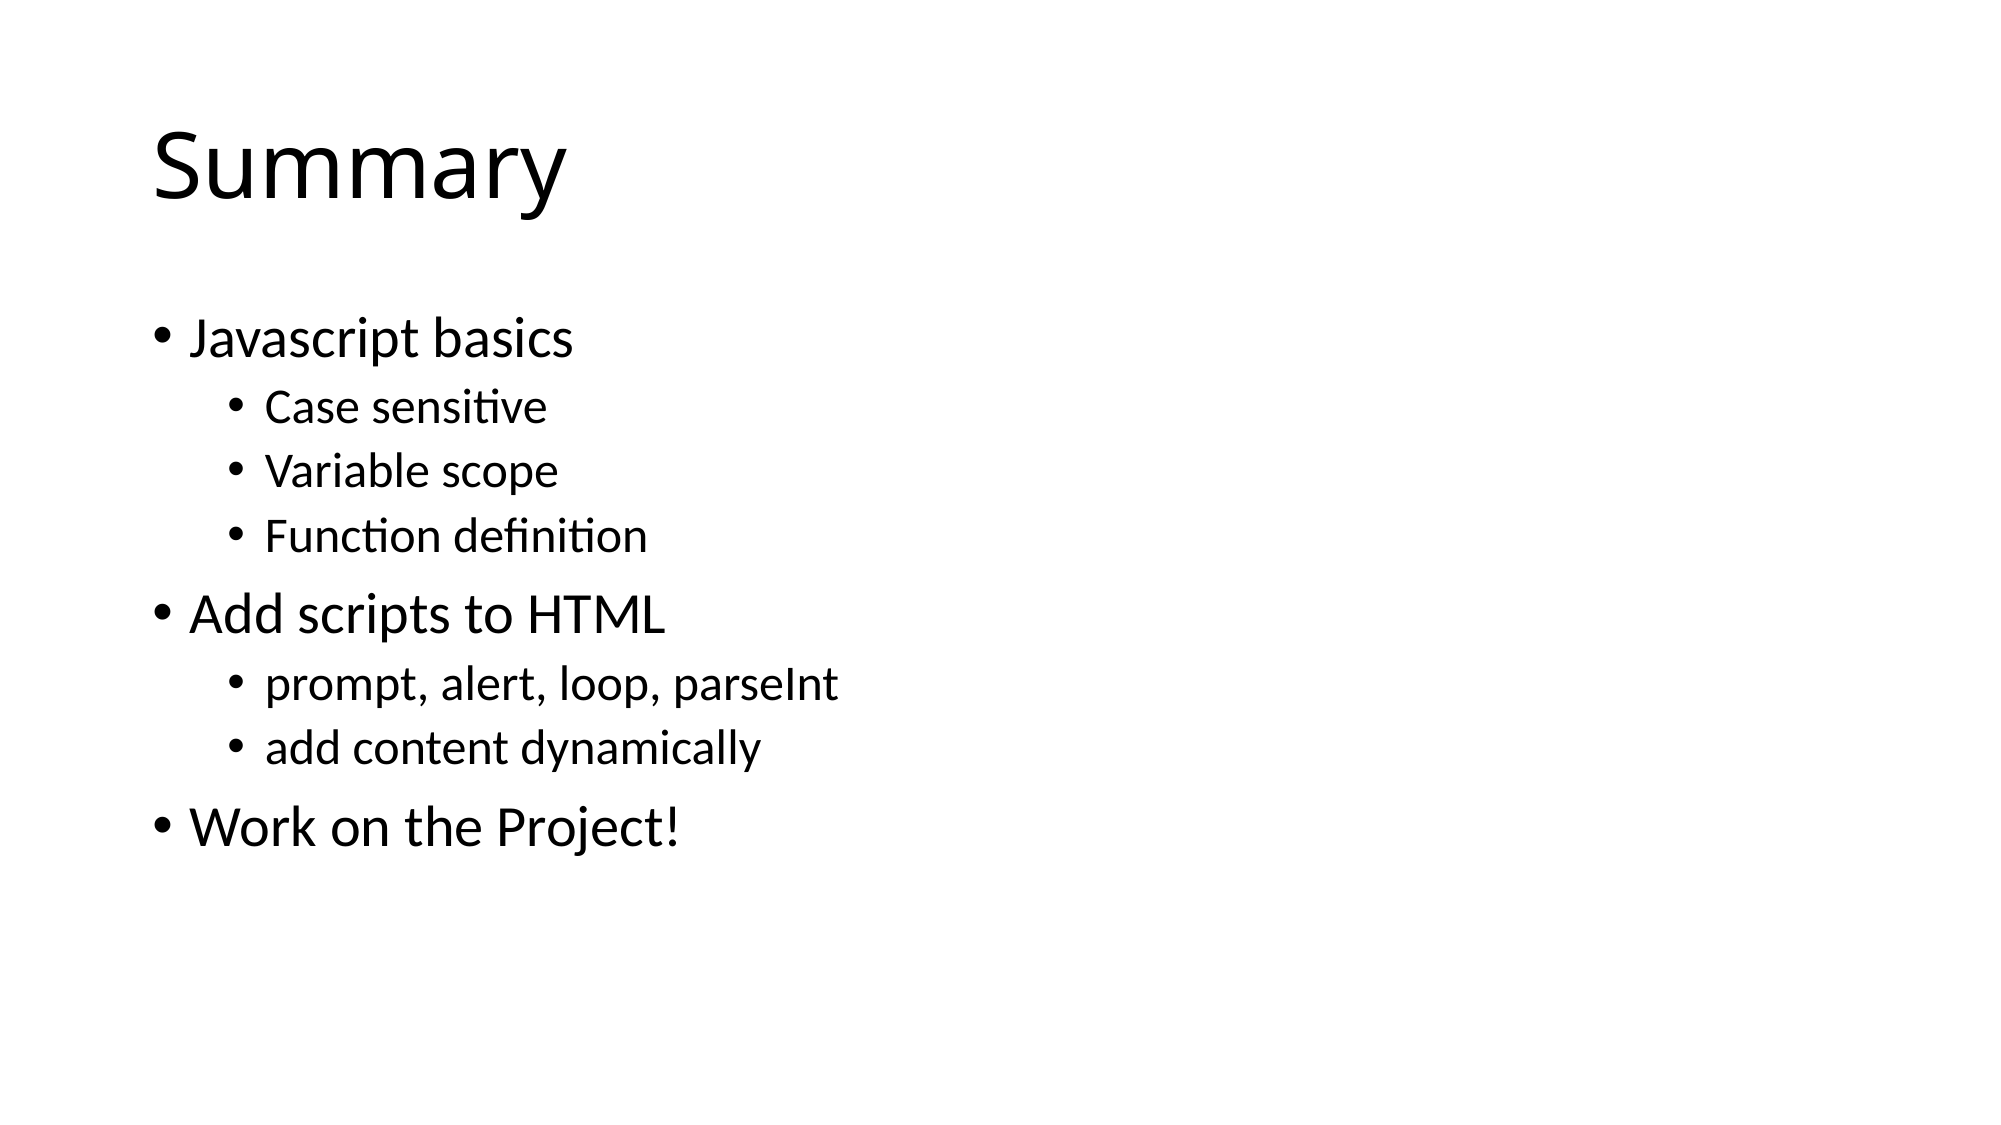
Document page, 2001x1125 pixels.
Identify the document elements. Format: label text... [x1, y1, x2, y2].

title Summary [137, 59, 1863, 278]
list Javascript basics Case sensitive Variable scope Function definition Add scripts to HTML prompt, alert, loop, parseInt add content dynamically Work on the Project! [137, 299, 1863, 1014]
